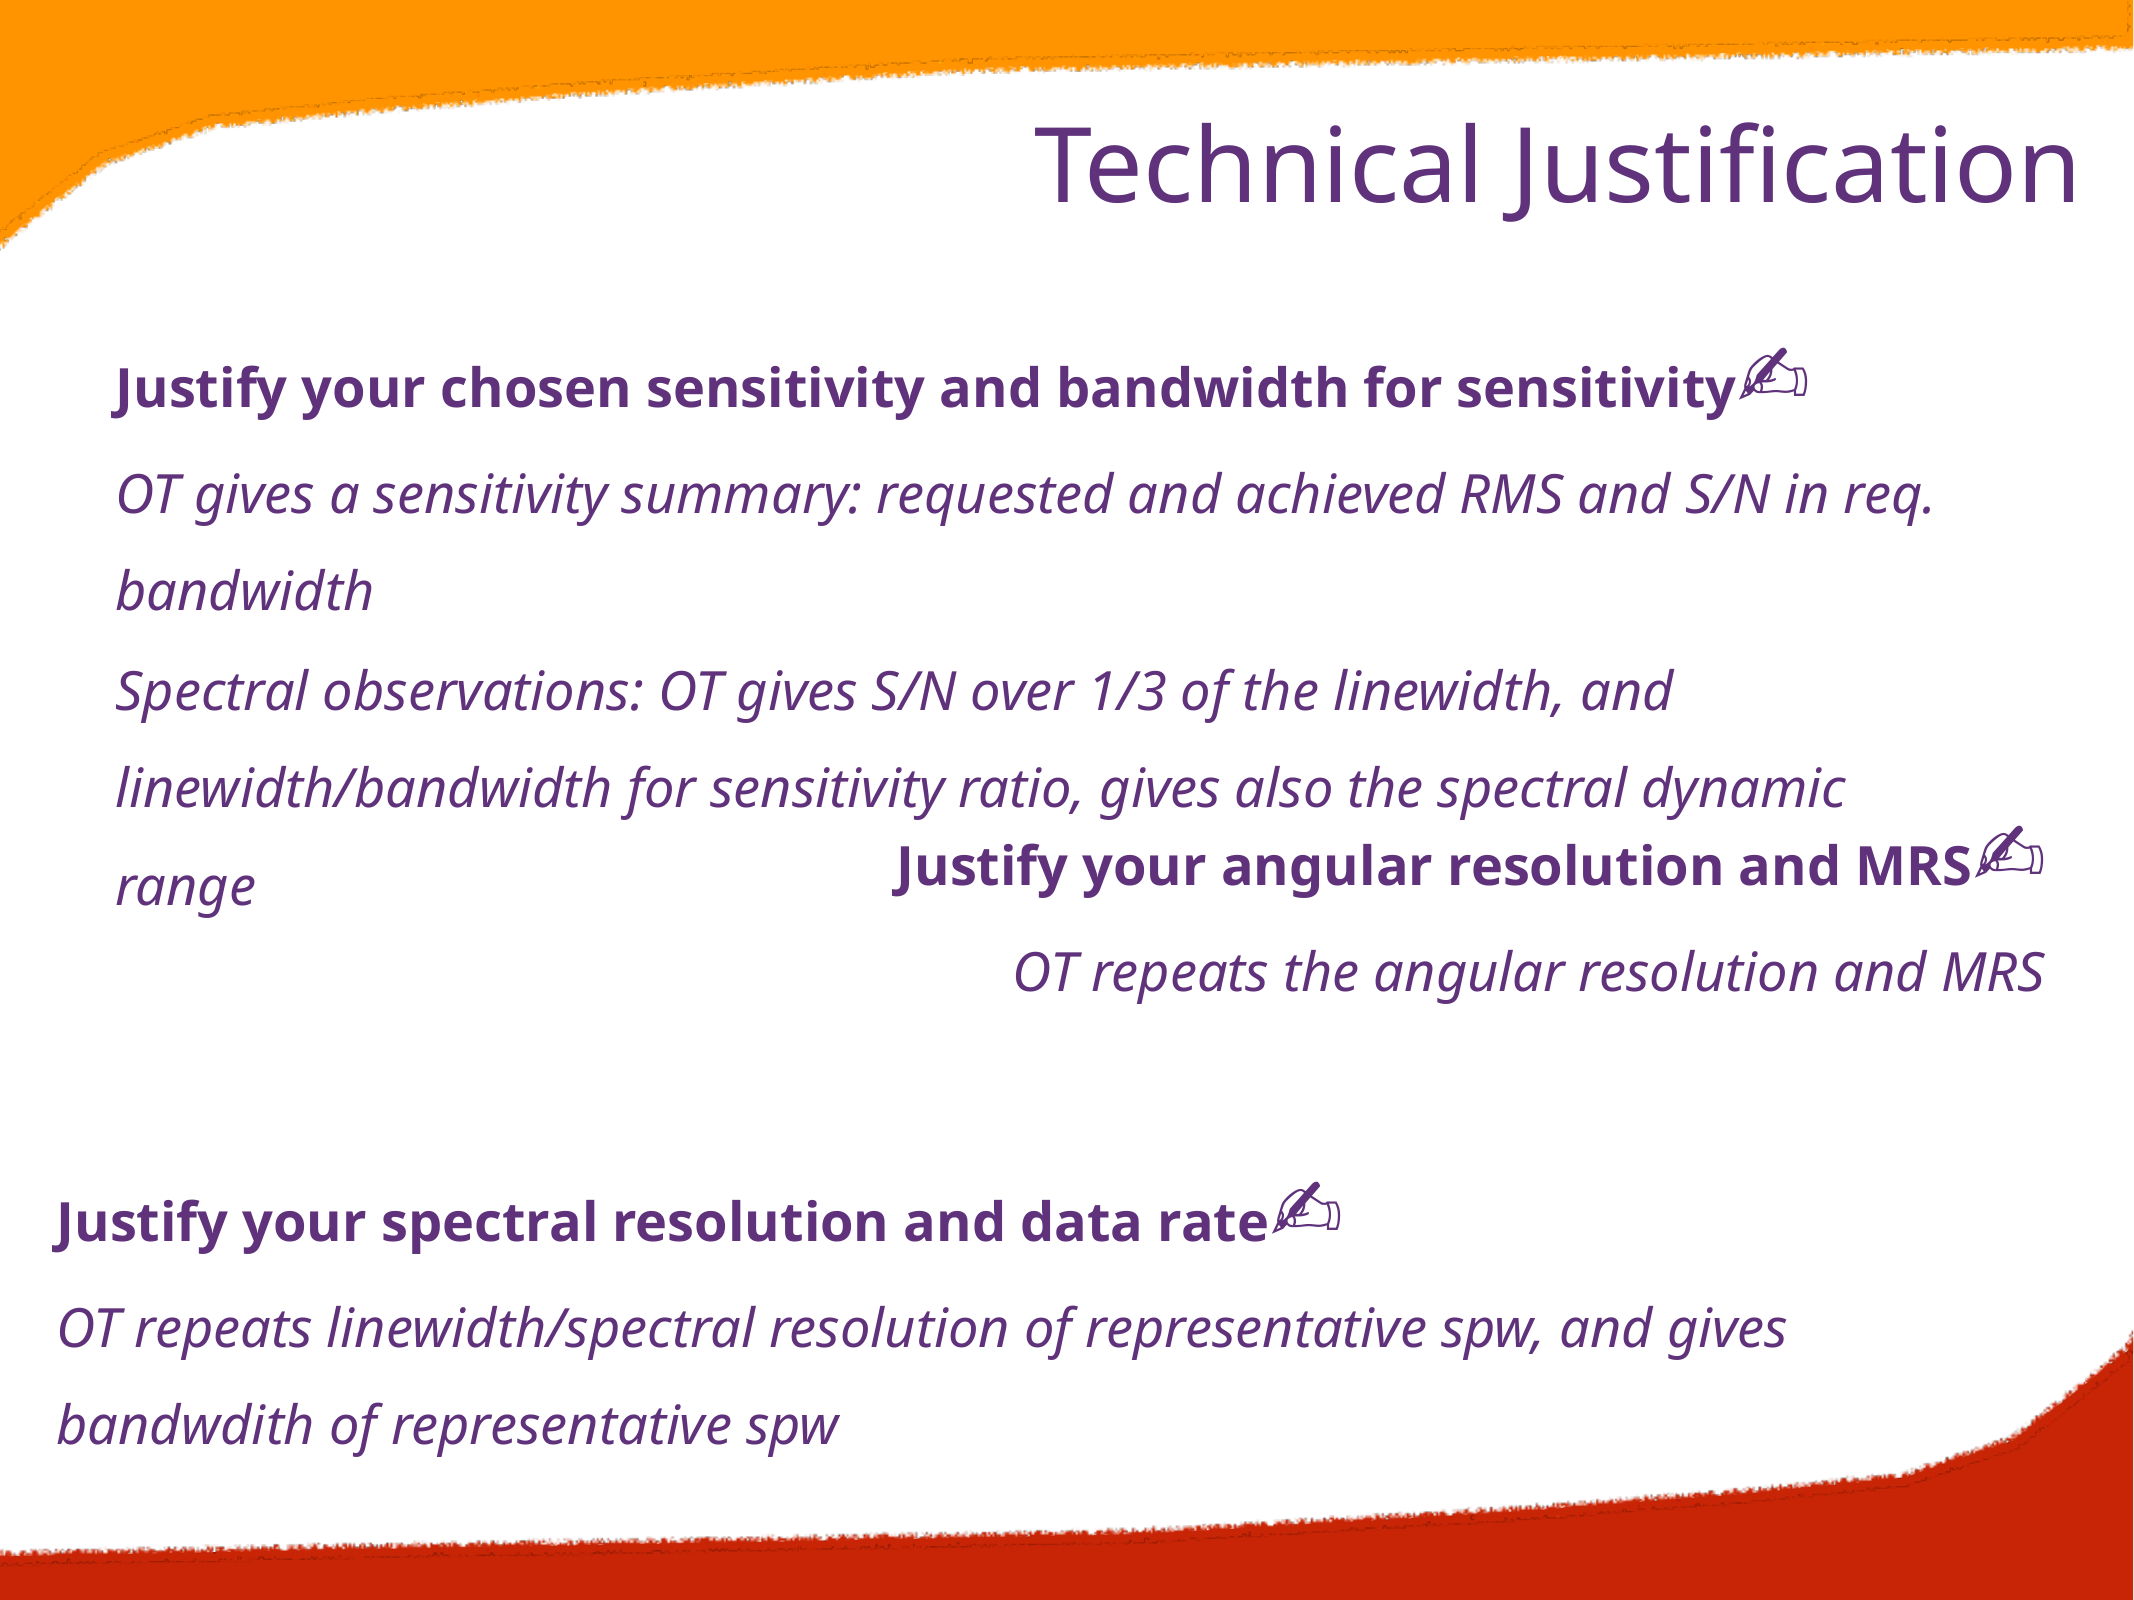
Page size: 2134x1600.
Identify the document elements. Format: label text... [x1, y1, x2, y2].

text_box Justify your angular resolution and MRS✍ OT repeats the angular resolution and MRS [667, 737, 2055, 1101]
subtitle Justify your chosen sensitivity and bandwidth for sensitivity✍ OT gives a sensitivity summary: requested and achieved RMS and S/N in req. bandwidth Spectral observations: OT gives S/N over 1/3 of the linewidth, and linewidth/bandwidth for sensitivity ratio, gives also the spectral dynamic range [106, 313, 1994, 711]
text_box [0, 1294, 2134, 1600]
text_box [0, 0, 2134, 307]
text_box Justify your spectral resolution and data rate✍ OT repeats linewidth/spectral resolution of representative spw, and gives bandwdith of representative spw [48, 1092, 2009, 1287]
